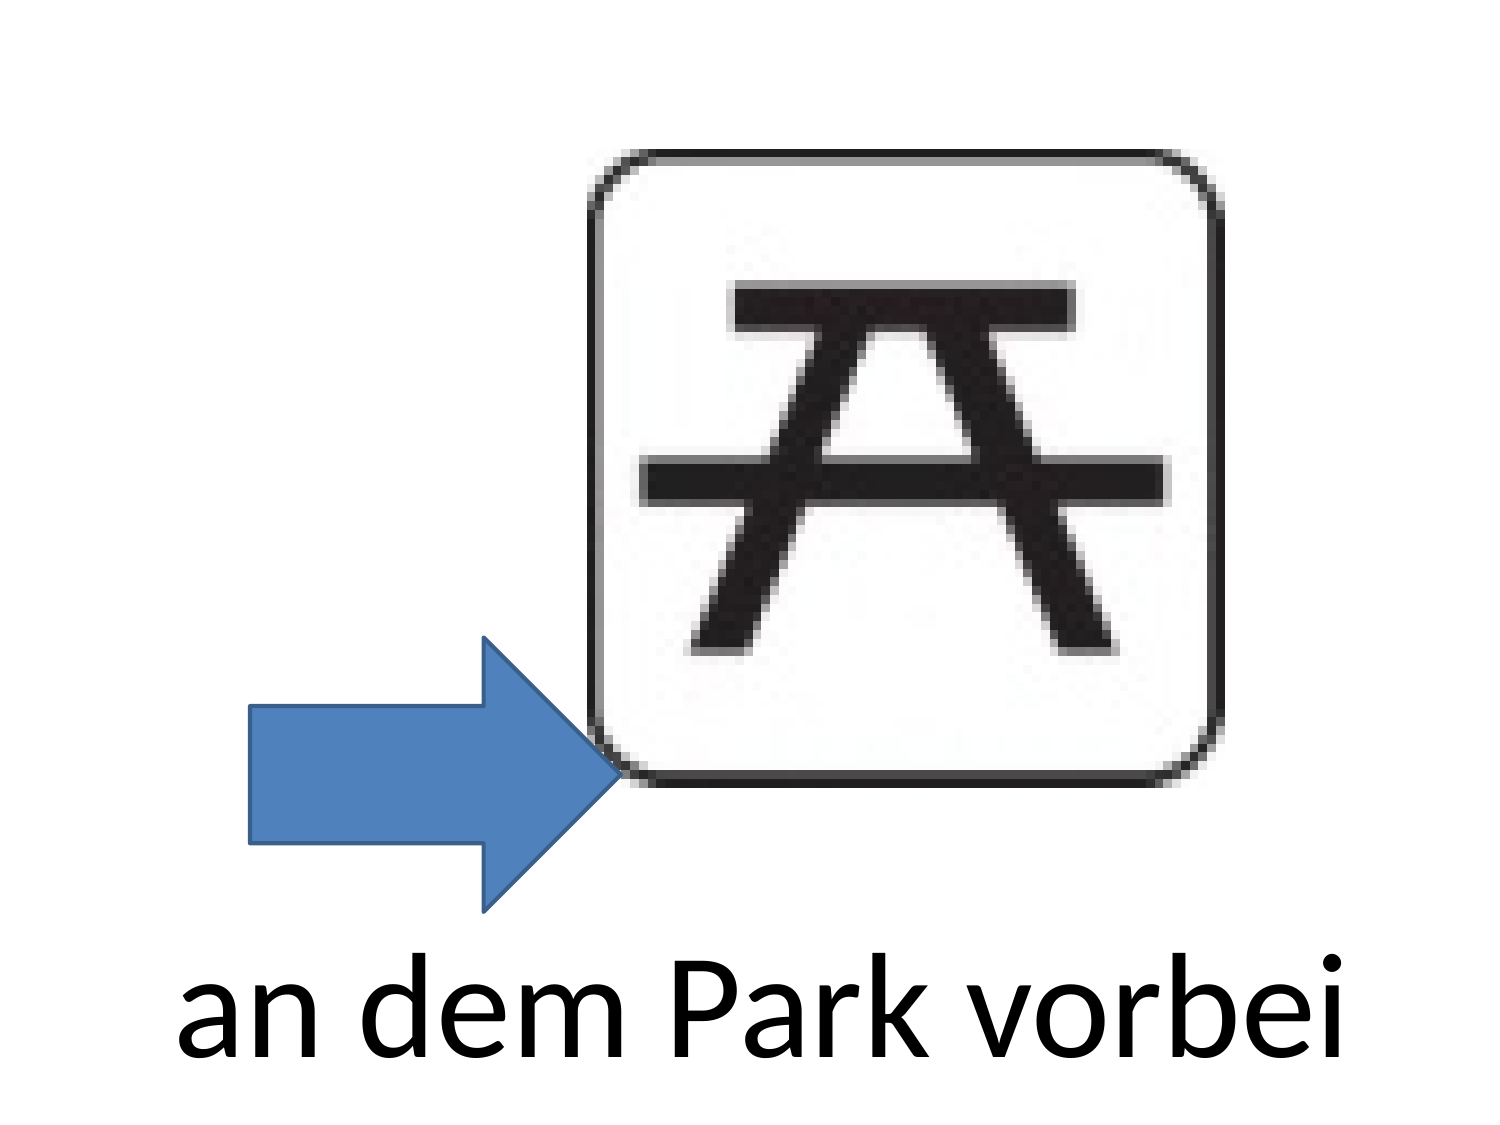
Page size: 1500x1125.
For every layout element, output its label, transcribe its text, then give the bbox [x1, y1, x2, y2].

text_box an dem Park vorbei [0, 899, 1500, 1095]
text_box [247, 635, 602, 899]
picture [587, 149, 1226, 788]
